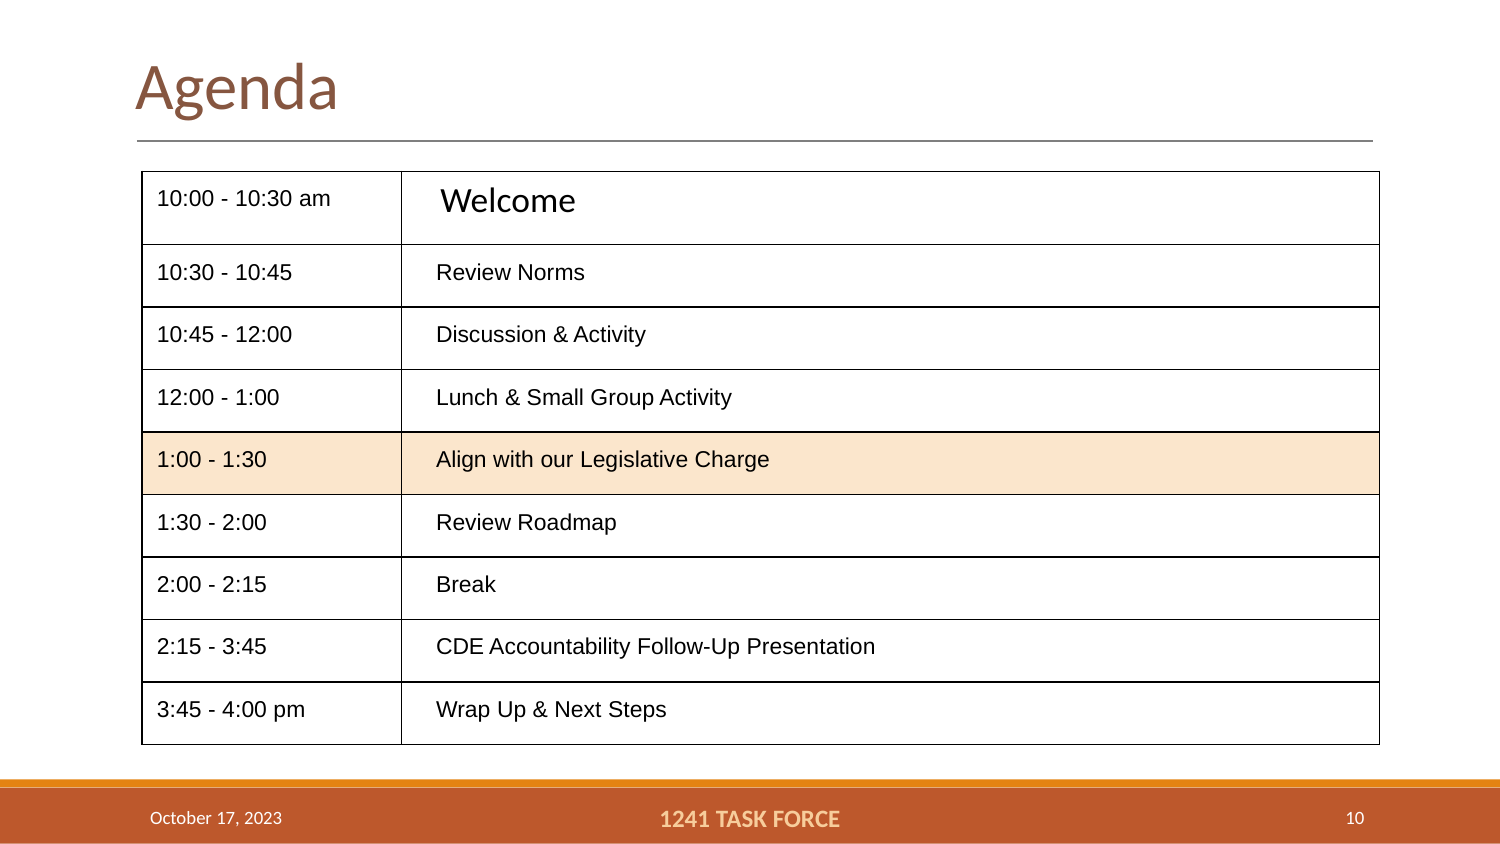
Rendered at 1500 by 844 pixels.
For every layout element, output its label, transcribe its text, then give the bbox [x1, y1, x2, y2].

table_cell Review Norms [402, 245, 1379, 306]
slide_number 10 [1218, 794, 1380, 840]
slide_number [135, 794, 440, 840]
table_cell CDE Accountability Follow-Up Presentation [402, 620, 1379, 681]
table_cell 1:30 - 2:00 [143, 495, 401, 556]
title Agenda [135, 35, 1373, 131]
table_cell Align with our Legislative Charge [402, 433, 1379, 494]
table_cell Review Roadmap [402, 495, 1379, 556]
table_cell 10:45 - 12:00 [143, 308, 401, 369]
table_cell Wrap Up & Next Steps [402, 683, 1379, 744]
table_cell Lunch & Small Group Activity [402, 370, 1379, 431]
table_cell 3:45 - 4:00 pm [143, 683, 401, 744]
table_header 10:00 - 10:30 am [143, 172, 401, 244]
table_cell 2:00 - 2:15 [143, 558, 401, 619]
table_cell 10:30 - 10:45 [143, 245, 401, 306]
table_header Welcome [402, 172, 1379, 244]
footer 1241 TASK FORCE [453, 794, 1047, 840]
table_cell Break [402, 558, 1379, 619]
table_cell Discussion & Activity [402, 308, 1379, 369]
table_cell 2:15 - 3:45 [143, 620, 401, 681]
table_cell 12:00 - 1:00 [143, 370, 401, 431]
table_cell 1:00 - 1:30 [143, 433, 401, 494]
